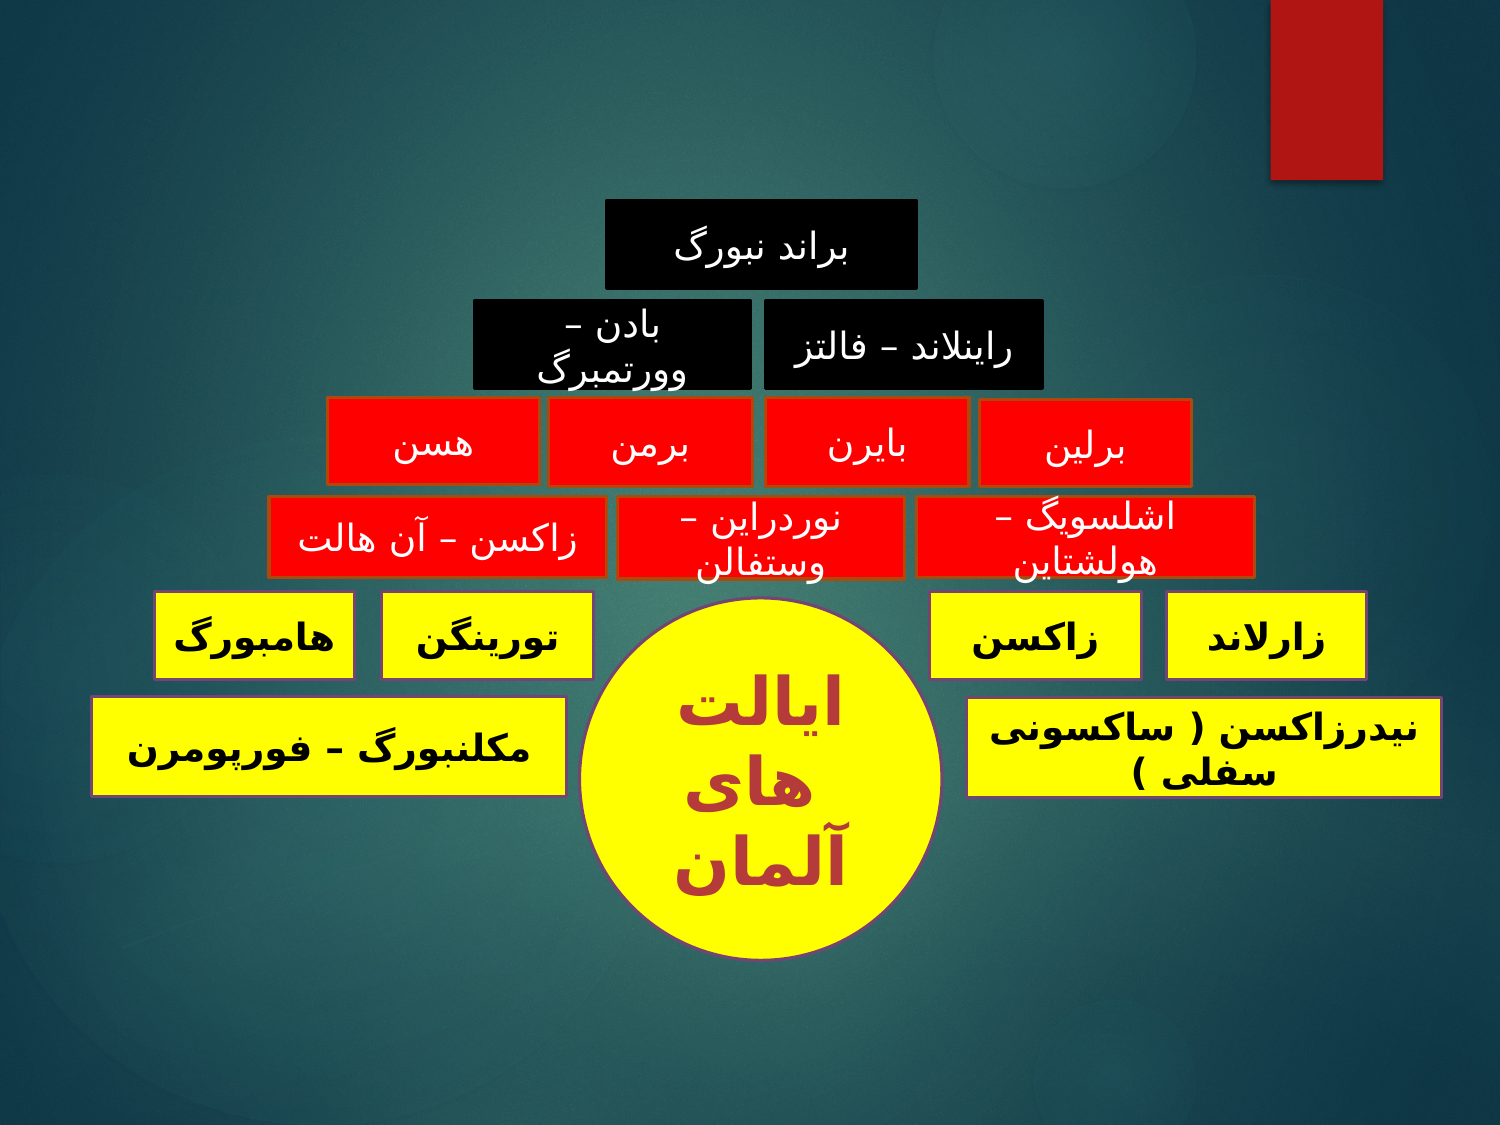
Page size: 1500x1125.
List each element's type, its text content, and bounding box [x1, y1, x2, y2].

text_box اشلسویگ – هولشتاین [915, 495, 1256, 579]
text_box زاکسن [928, 590, 1143, 681]
text_box ایالت های آلمان [577, 596, 944, 962]
text_box تورینگن [380, 590, 595, 681]
text_box برمن [547, 396, 754, 488]
text_box نوردراین – وستفالن [616, 495, 906, 581]
text_box زارلاند [1165, 590, 1368, 681]
text_box نیدرزاکسن ( ساکسونی سفلی ) [965, 696, 1443, 799]
text_box هامبورگ [153, 590, 356, 681]
text_box برلین [978, 398, 1193, 488]
text_box راینلاند – فالتز [764, 299, 1044, 390]
text_box بادن – وورتمبرگ [473, 299, 752, 390]
text_box هسن [326, 396, 541, 486]
text_box زاکسن – آن هالت [267, 495, 608, 579]
text_box براند نبورگ [605, 199, 918, 290]
text_box بایرن [764, 396, 971, 488]
text_box مکلنبورگ – فورپومرن [90, 695, 568, 798]
